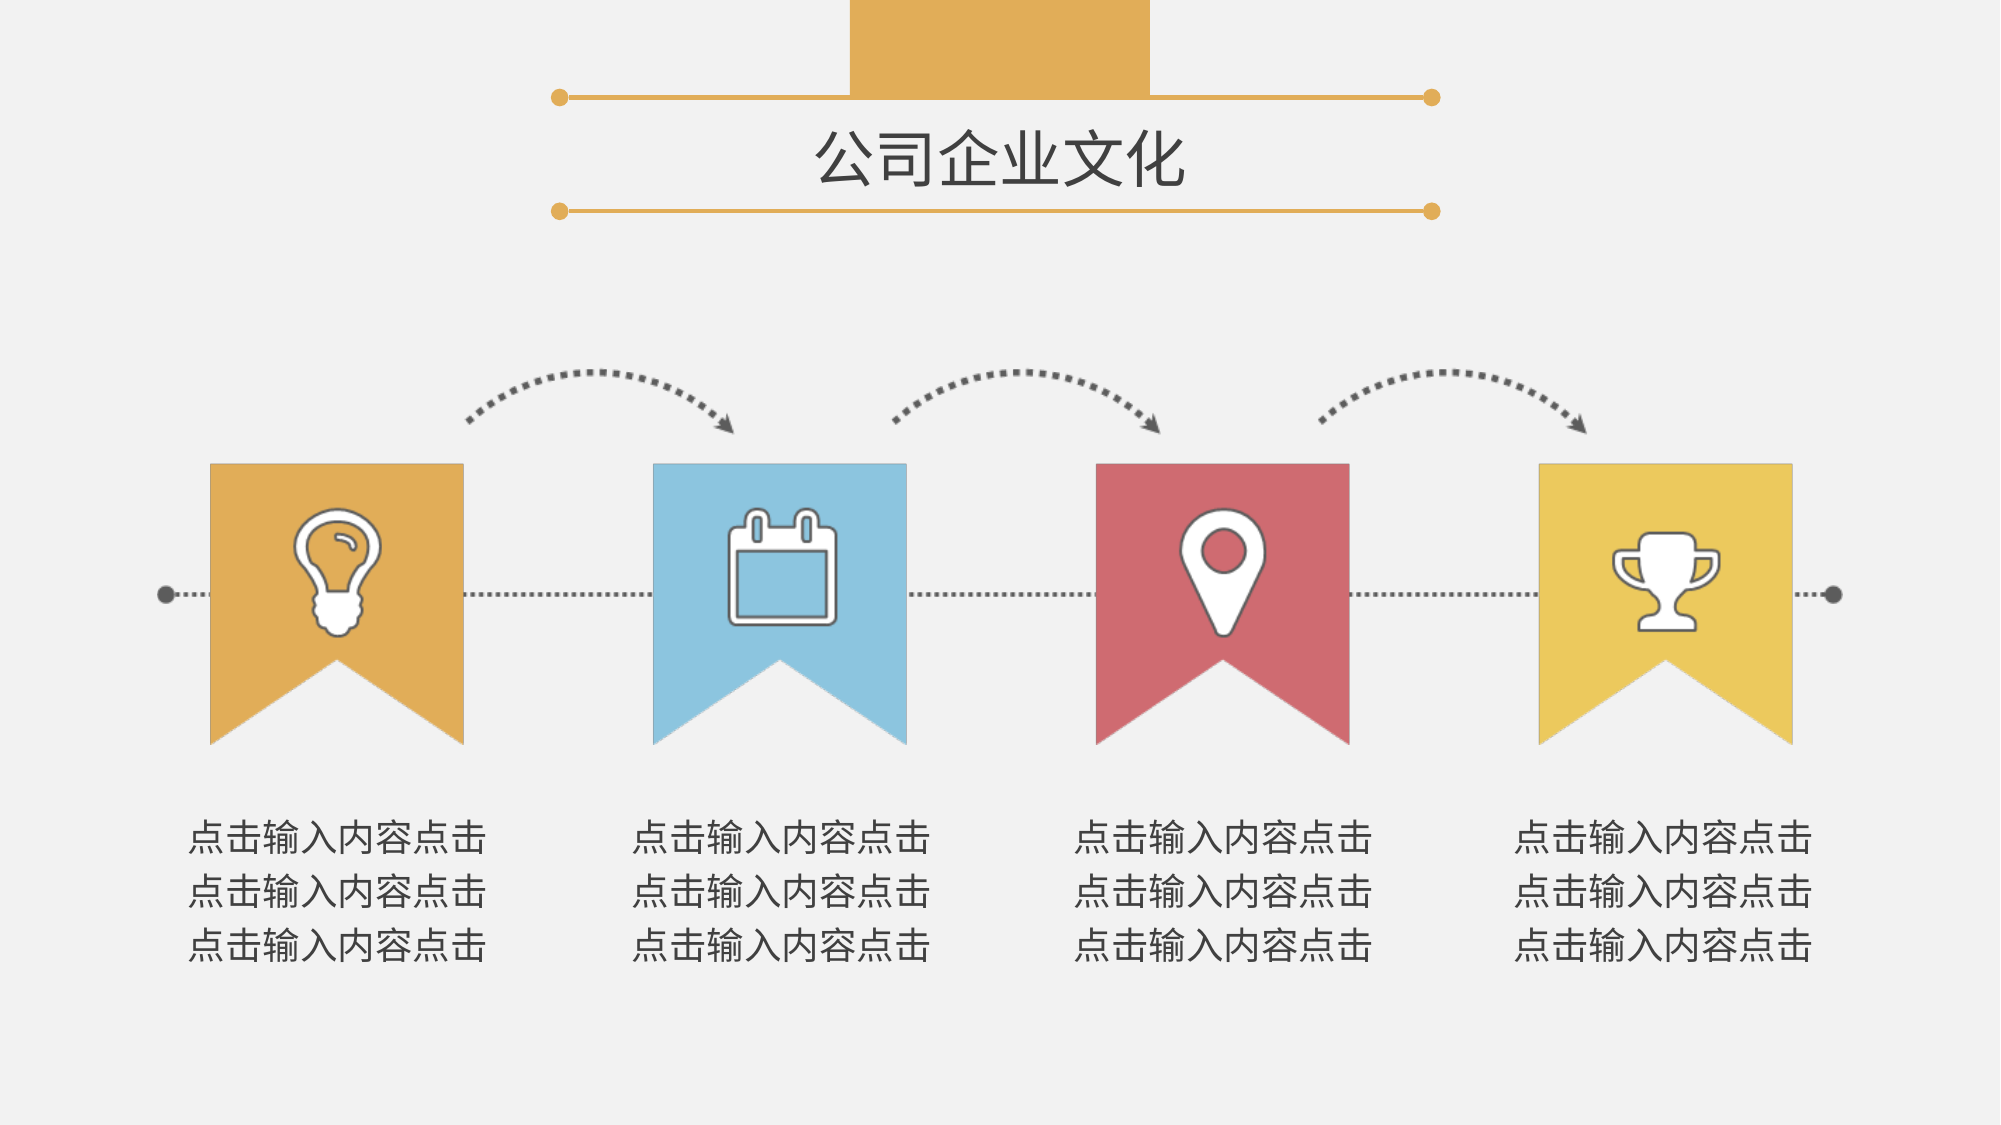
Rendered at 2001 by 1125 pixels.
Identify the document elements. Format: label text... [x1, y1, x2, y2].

text_box [549, 201, 570, 222]
text_box 点击输入内容点击 点击输入内容点击 点击输入内容点击 [173, 797, 503, 975]
picture [156, 347, 1843, 745]
text_box [1422, 201, 1442, 222]
text_box [849, 0, 1151, 95]
text_box 点击输入内容点击 点击输入内容点击 点击输入内容点击 [1058, 797, 1389, 975]
text_box 公司企业文化 [797, 113, 1203, 203]
text_box [1422, 87, 1442, 108]
text_box 点击输入内容点击 点击输入内容点击 点击输入内容点击 [616, 797, 947, 975]
text_box [549, 87, 570, 108]
text_box 点击输入内容点击 点击输入内容点击 点击输入内容点击 [1498, 797, 1829, 975]
